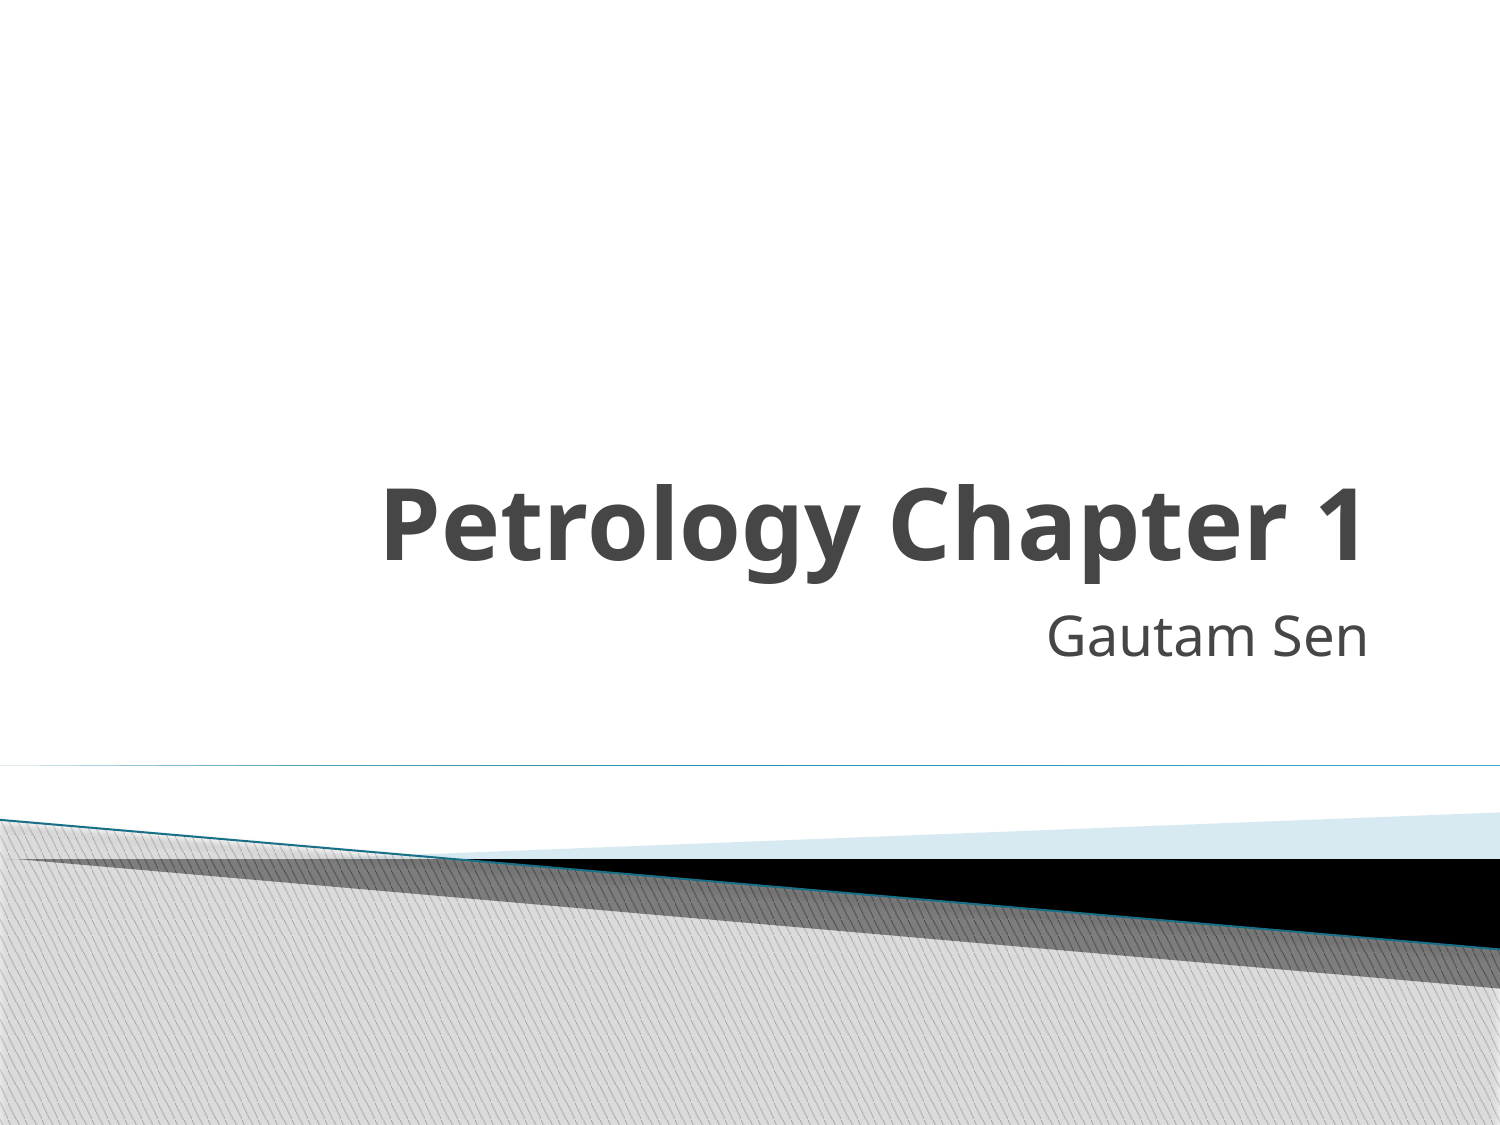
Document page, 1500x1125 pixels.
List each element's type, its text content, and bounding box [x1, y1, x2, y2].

picture [5, 859, 1500, 989]
title Petrology Chapter 1 [112, 287, 1388, 588]
subtitle Gautam Sen [112, 592, 1388, 790]
